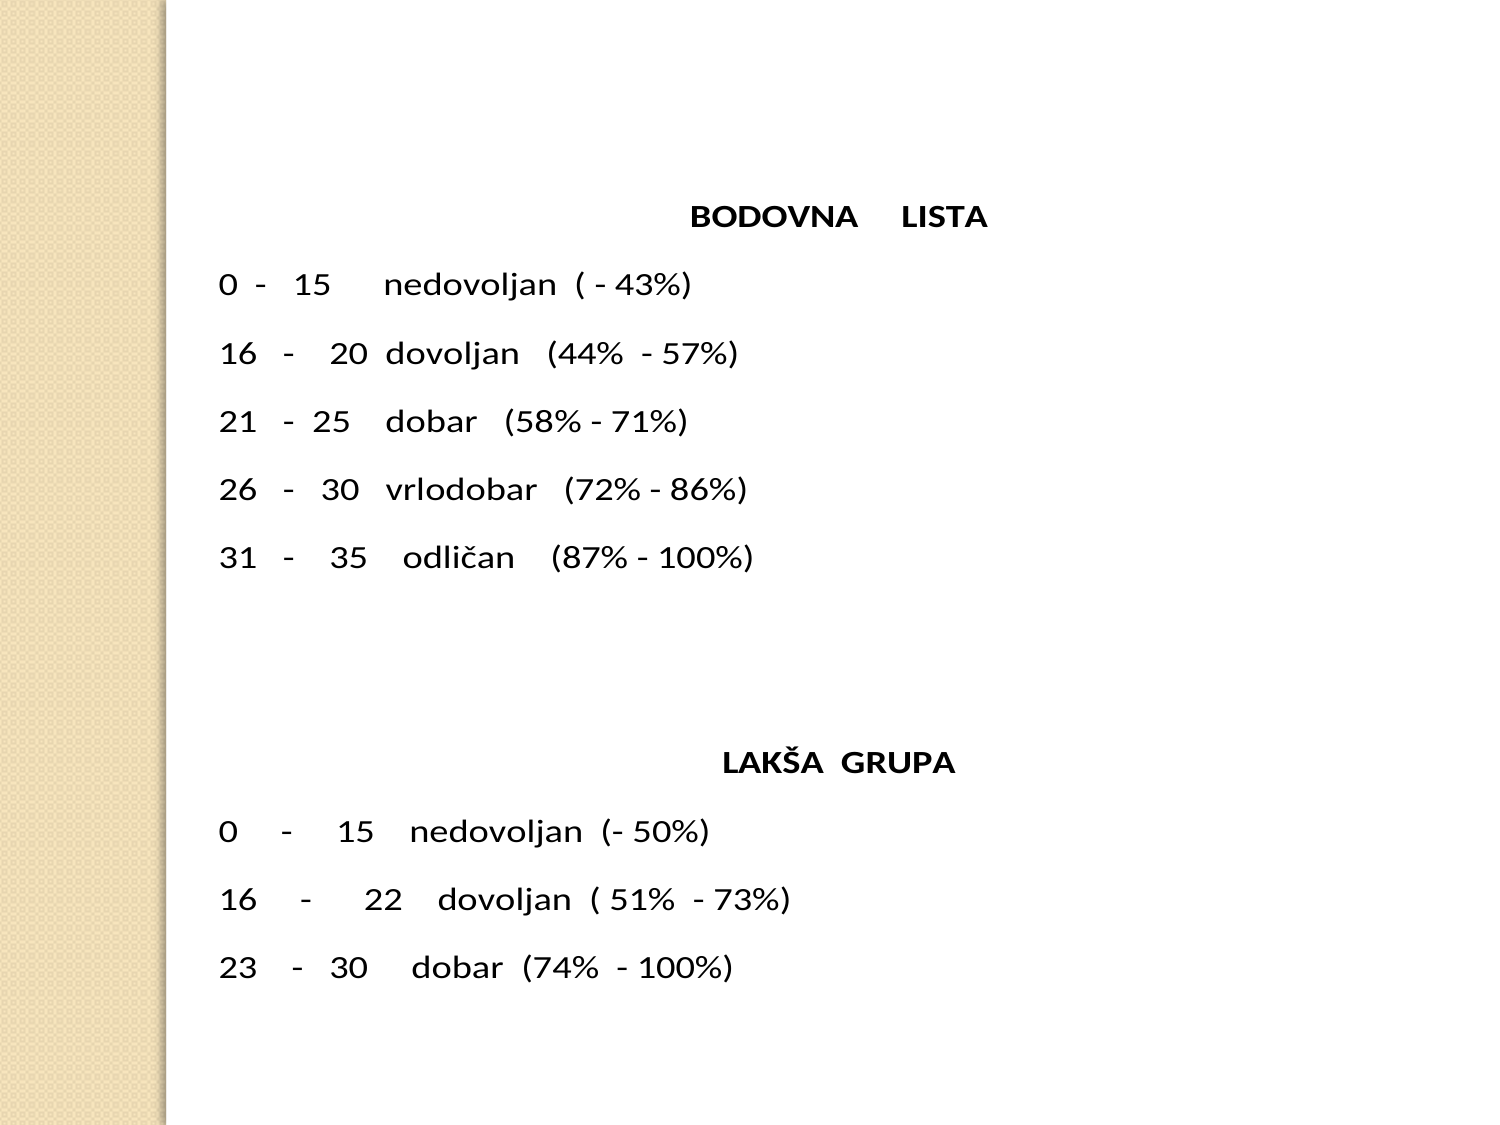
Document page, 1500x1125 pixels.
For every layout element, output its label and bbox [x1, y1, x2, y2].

text_box [218, 196, 1459, 1016]
